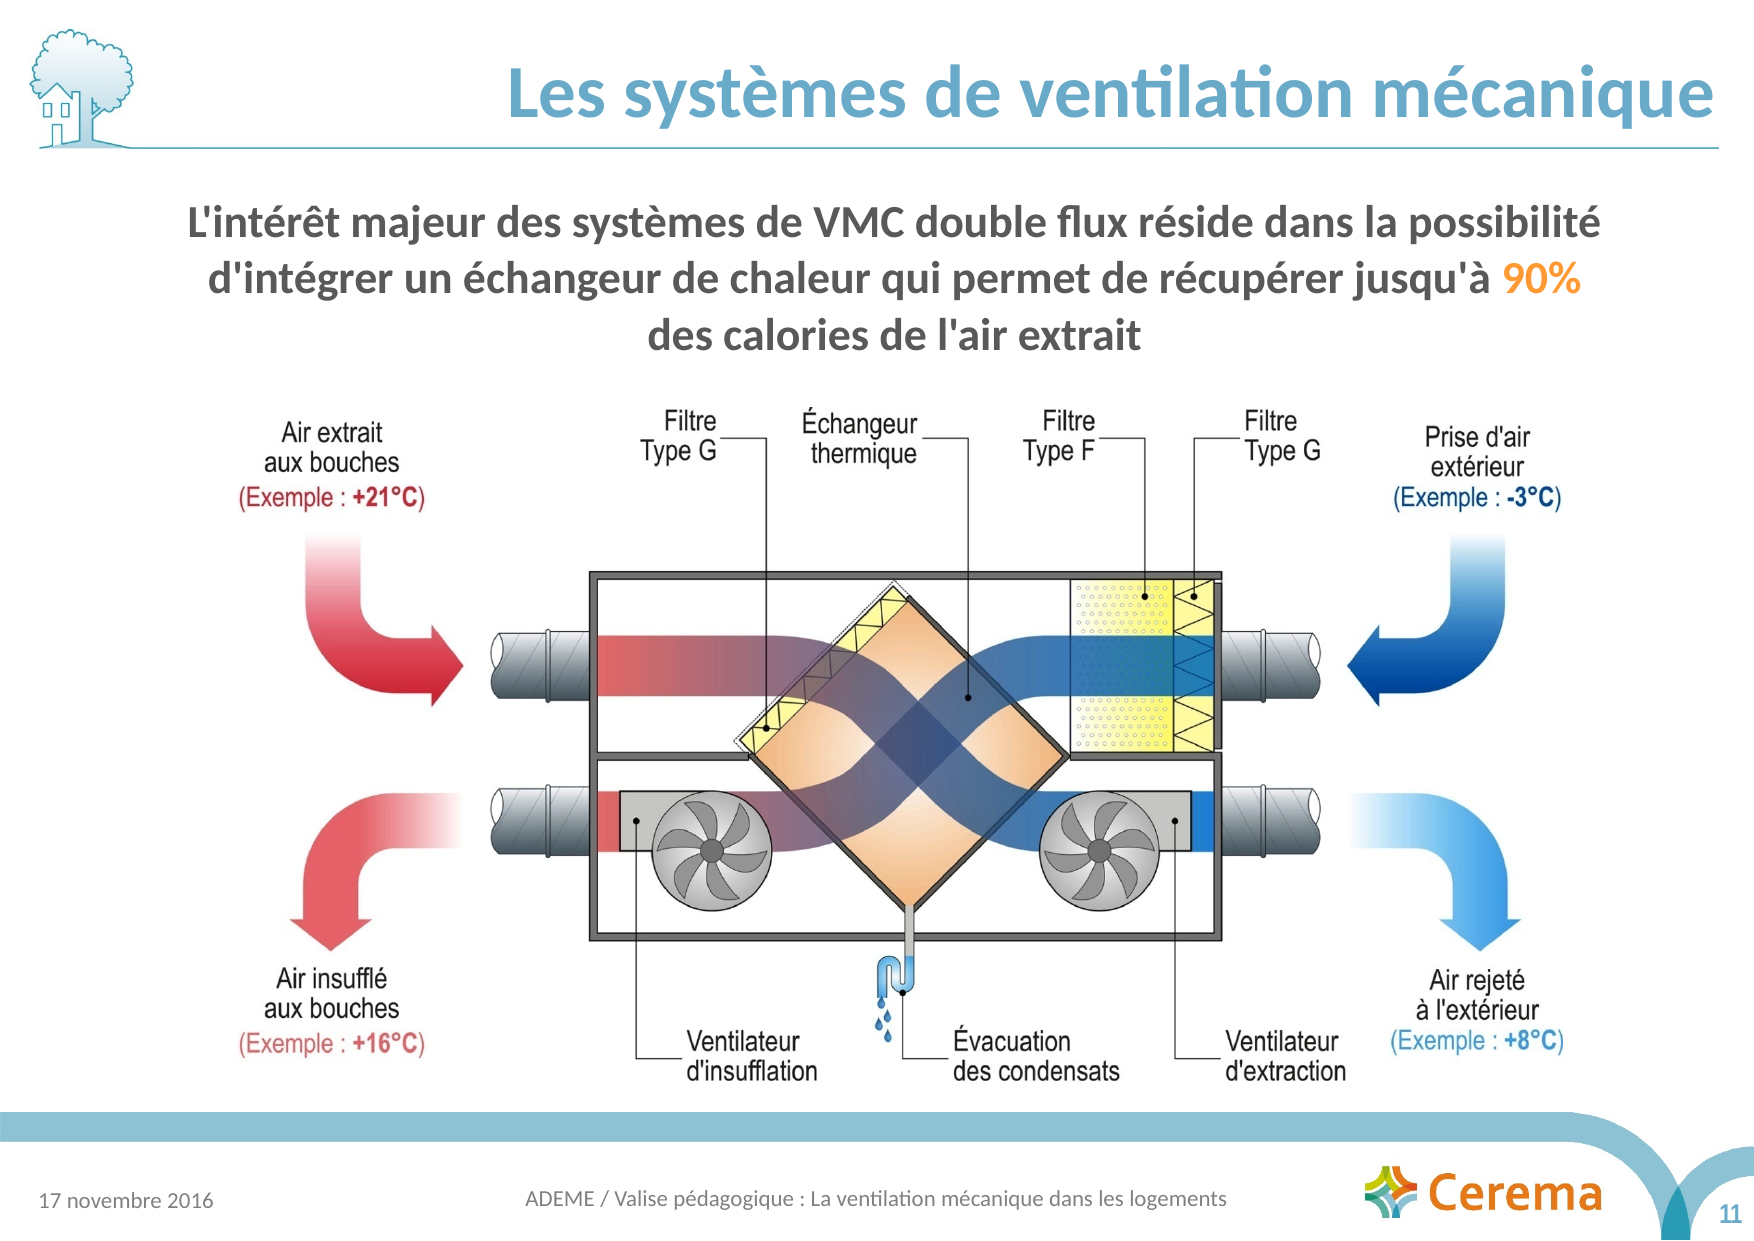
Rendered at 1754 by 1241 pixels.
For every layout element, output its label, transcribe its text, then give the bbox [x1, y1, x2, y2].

picture [29, 29, 1719, 149]
text_box L'intérêt majeur des systèmes de VMC double flux réside dans la possibilité d'intégrer un échangeur de chaleur qui permet de récupérer jusqu'à 90% des calories de l'air extrait [156, 183, 1633, 367]
picture [238, 407, 1563, 1081]
picture [0, 1112, 1754, 1240]
text_box Les systèmes de ventilation mécanique [265, 35, 1731, 136]
